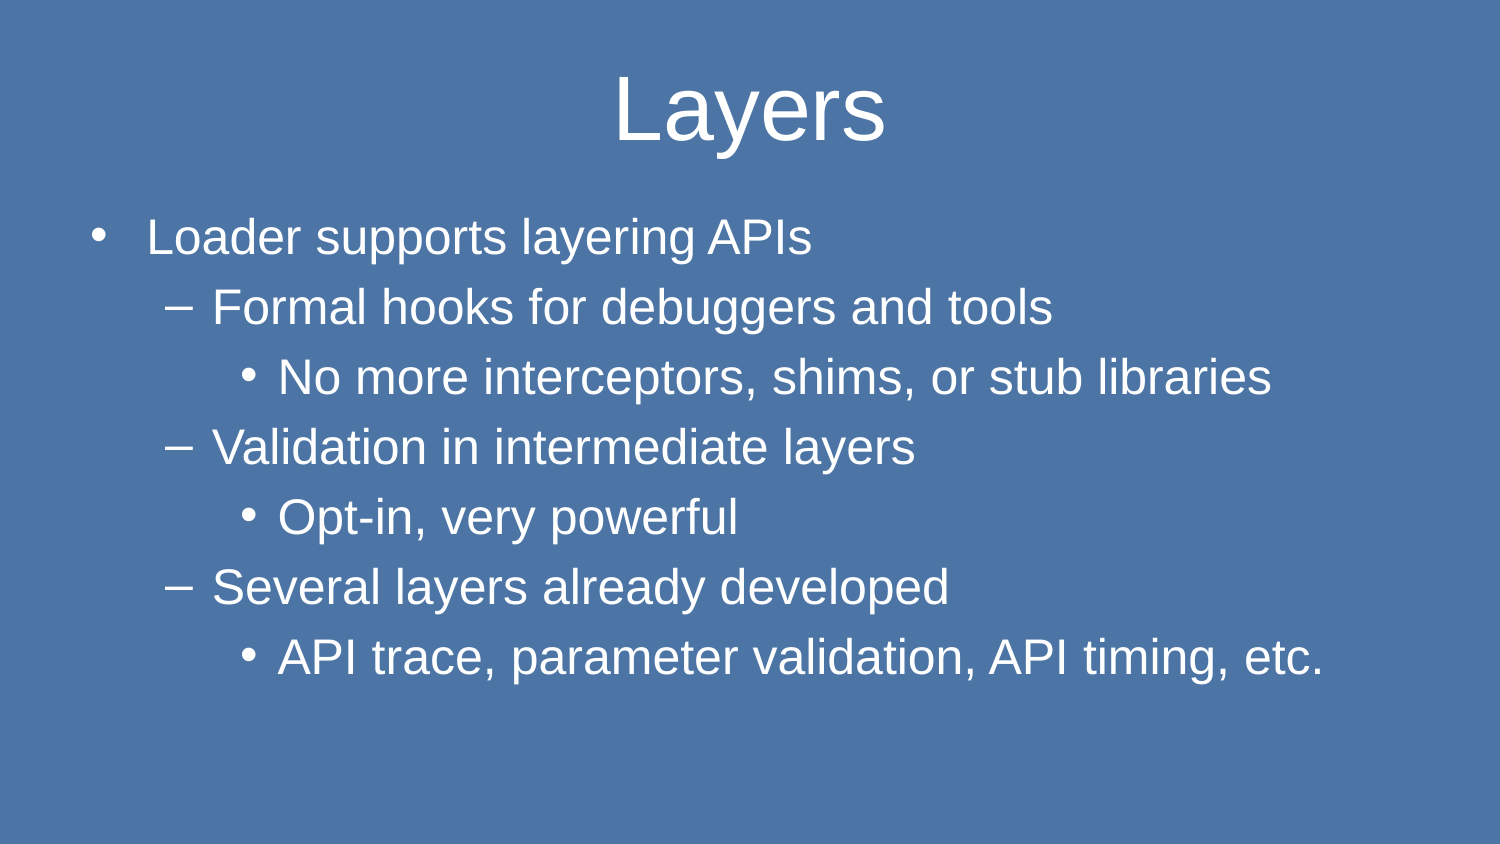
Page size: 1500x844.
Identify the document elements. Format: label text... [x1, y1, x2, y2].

title Layers [75, 33, 1425, 175]
list Loader supports layering APIs Formal hooks for debuggers and tools No more interceptors, shims, or stub libraries Validation in intermediate layers Opt-in, very powerful Several layers already developed API trace, parameter validation, API timing, etc. [75, 196, 1425, 754]
